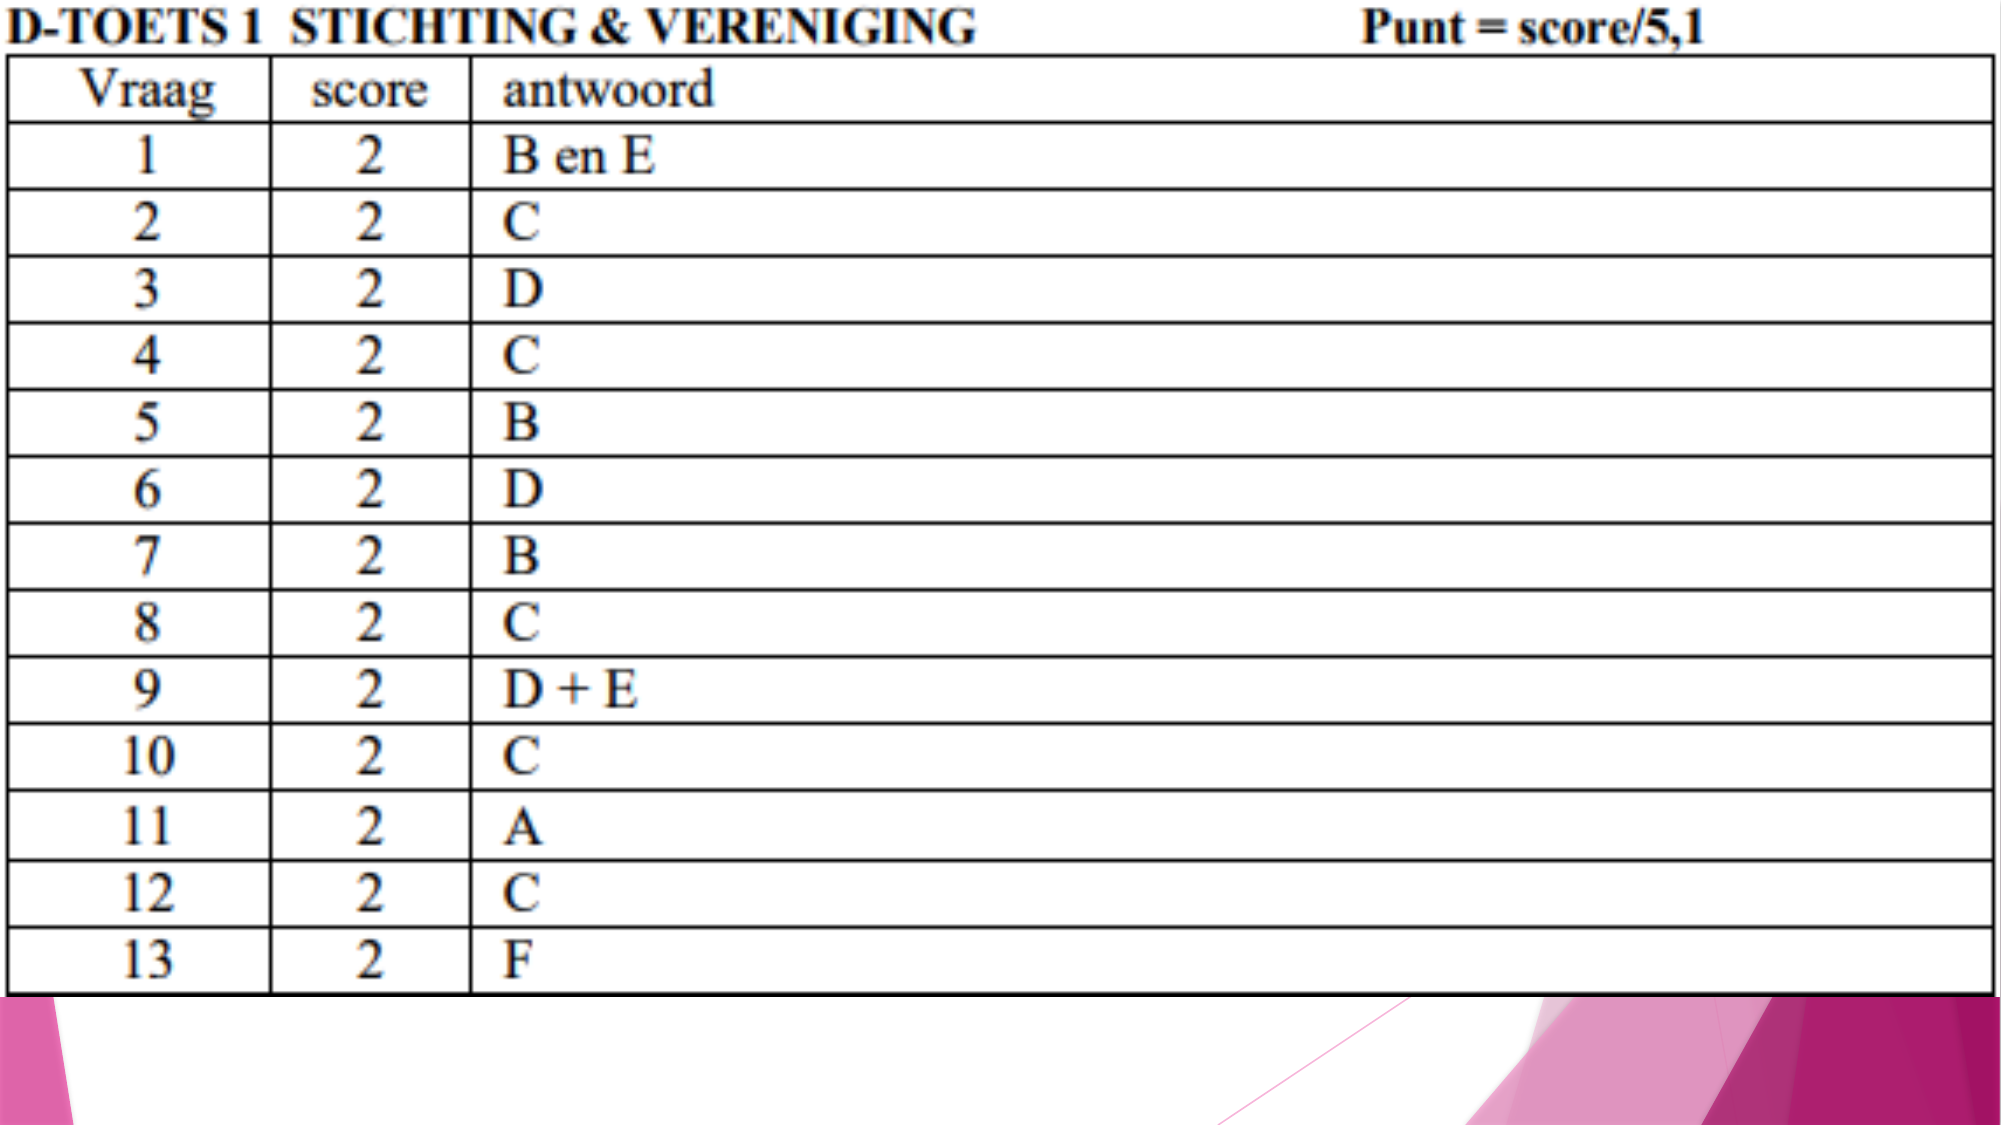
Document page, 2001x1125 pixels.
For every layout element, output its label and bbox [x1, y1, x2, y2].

picture [0, 0, 2000, 997]
